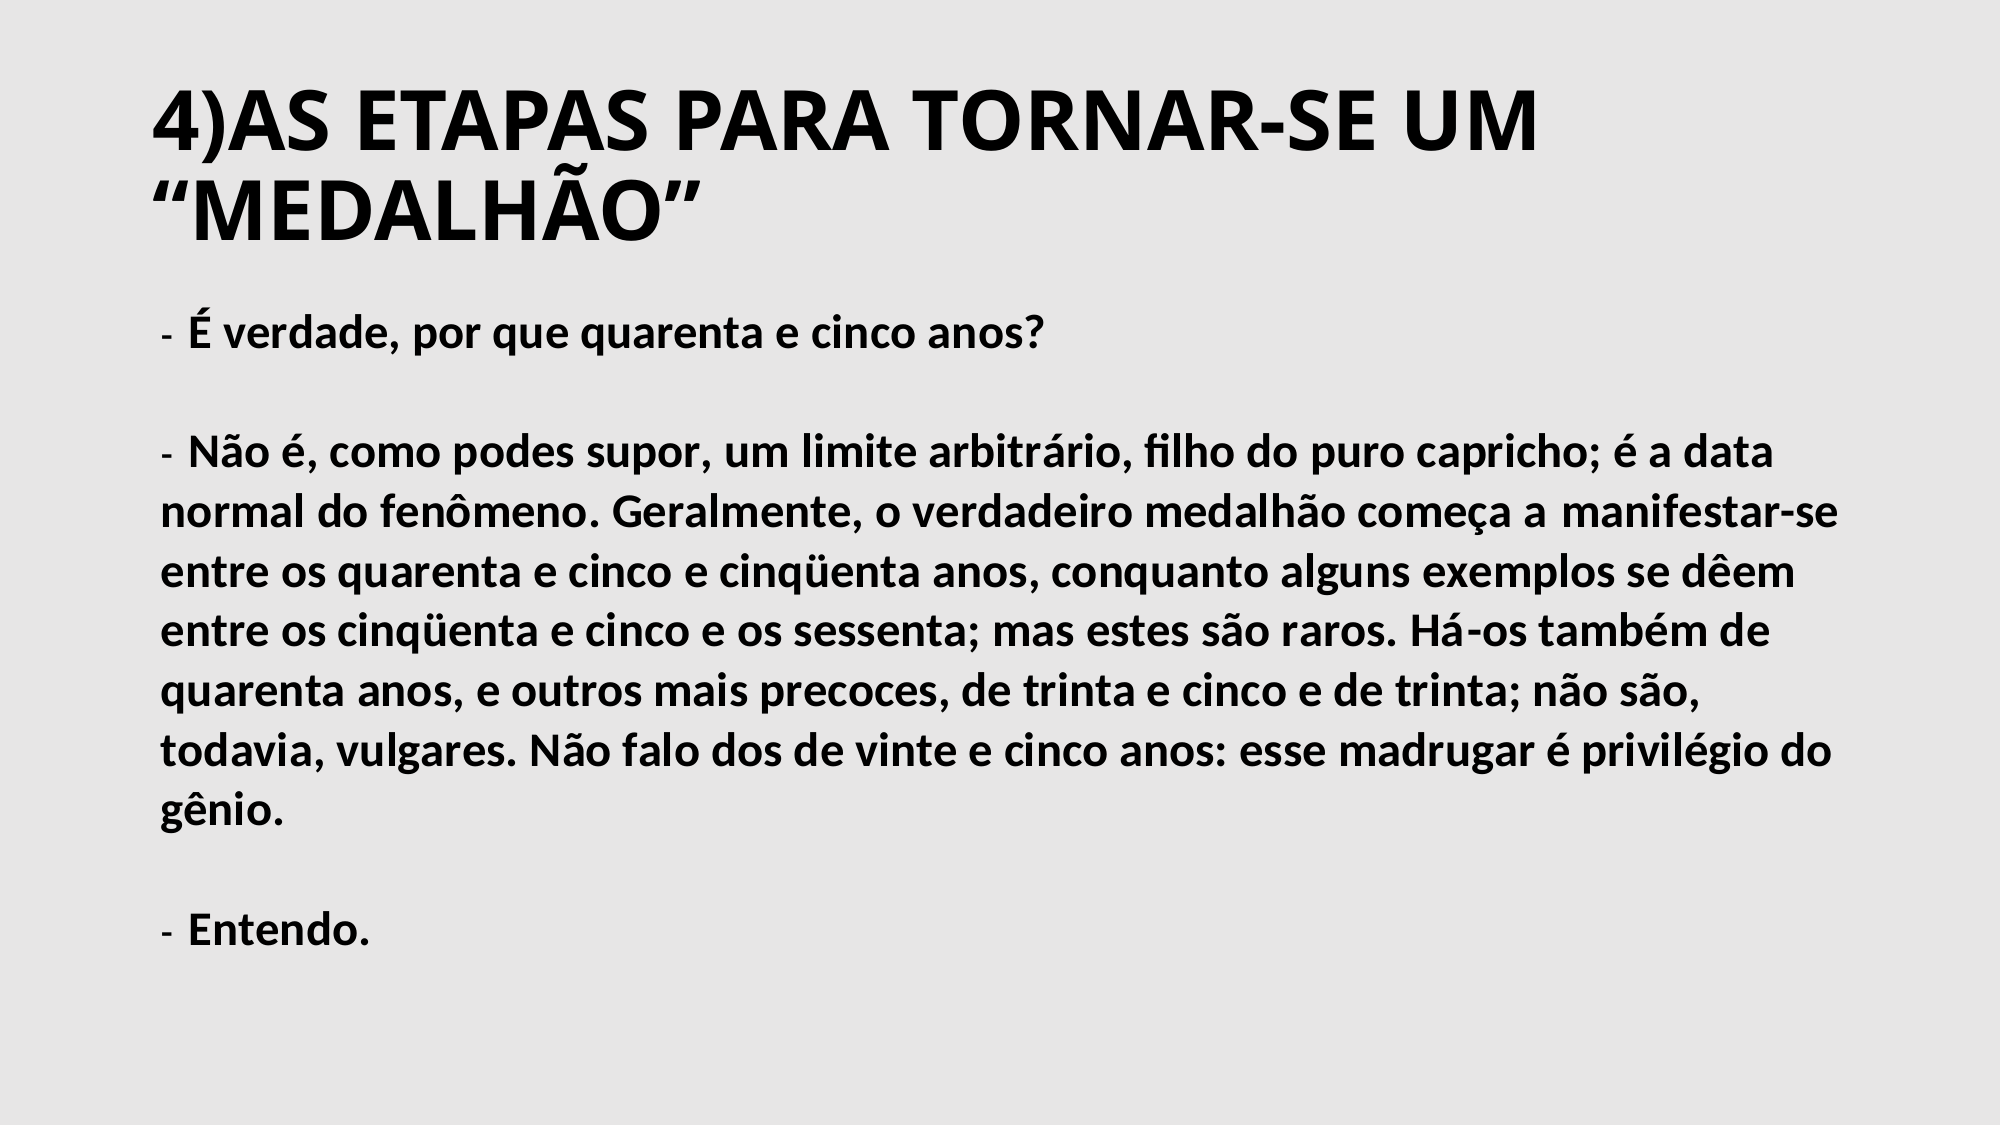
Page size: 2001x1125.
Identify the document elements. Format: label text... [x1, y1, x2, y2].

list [137, 302, 1863, 1055]
title 4)AS ETAPAS PARA TORNAR-SE UM “MEDALHÃO” [137, 59, 1863, 278]
